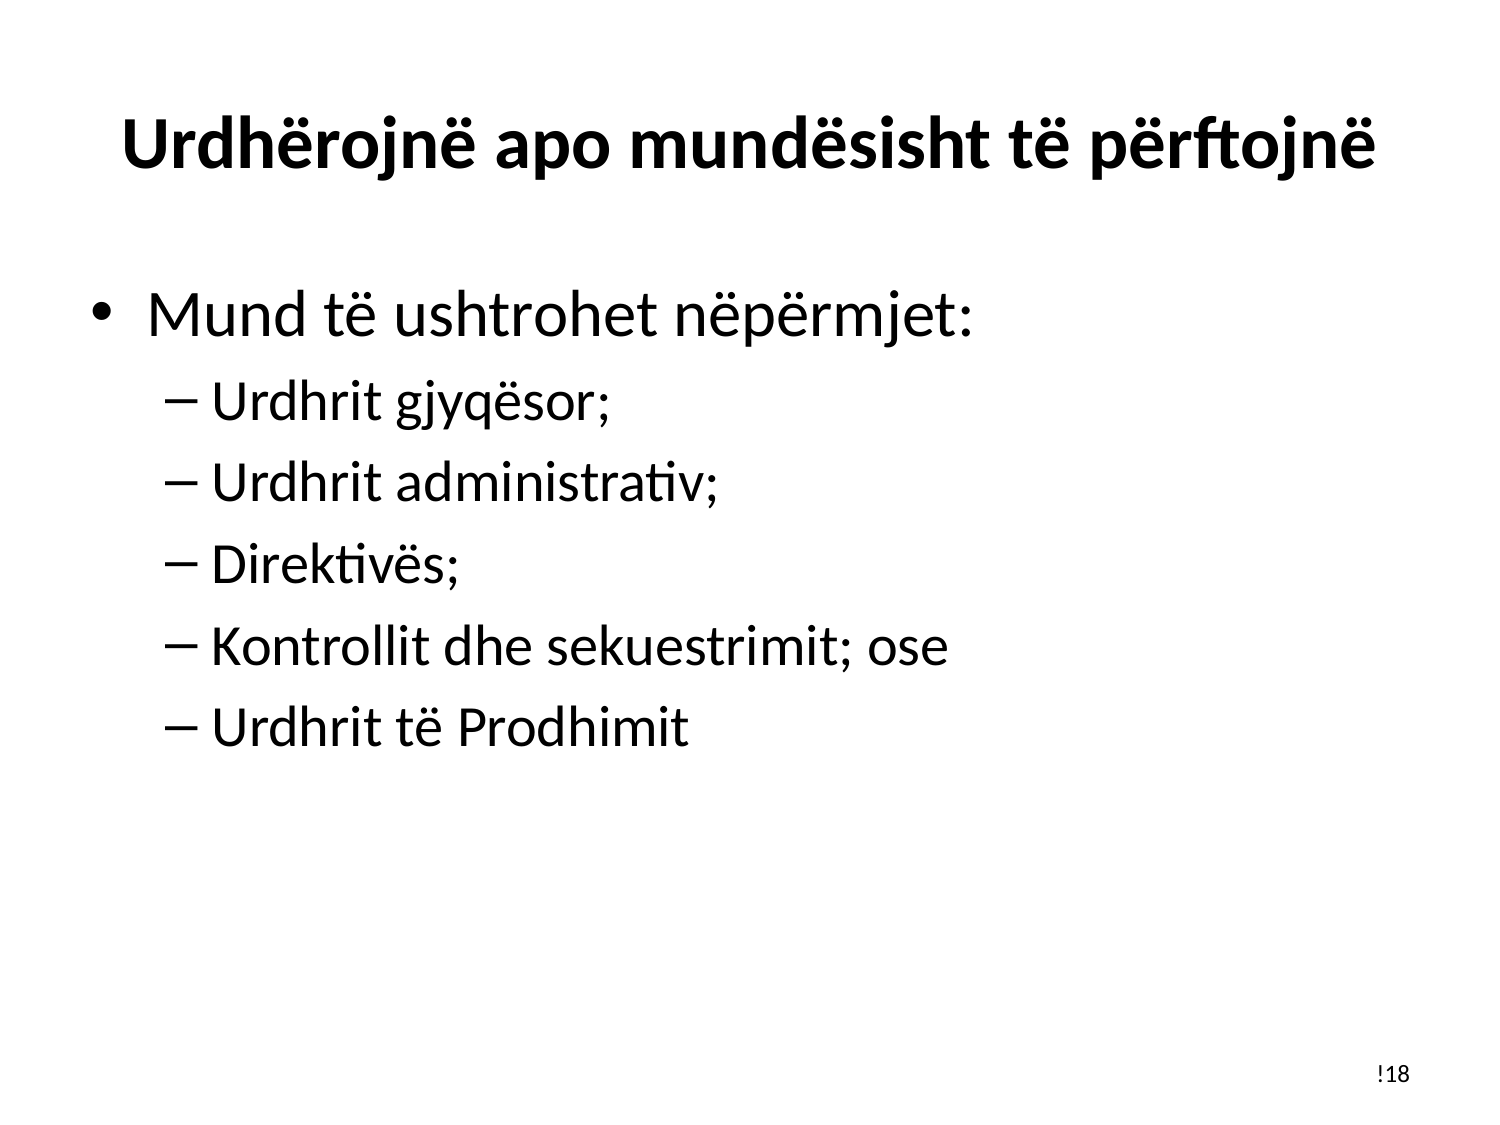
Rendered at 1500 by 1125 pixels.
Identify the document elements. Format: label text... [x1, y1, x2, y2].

list Mund të ushtrohet nëpërmjet: Urdhrit gjyqësor; Urdhrit administrativ; Direktivës; Kontrollit dhe sekuestrimit; ose Urdhrit të Prodhimit [74, 262, 1426, 1006]
slide_number !18 [1074, 1042, 1425, 1103]
title Urdhërojnë apo mundësisht të përftojnë [74, 44, 1426, 233]
